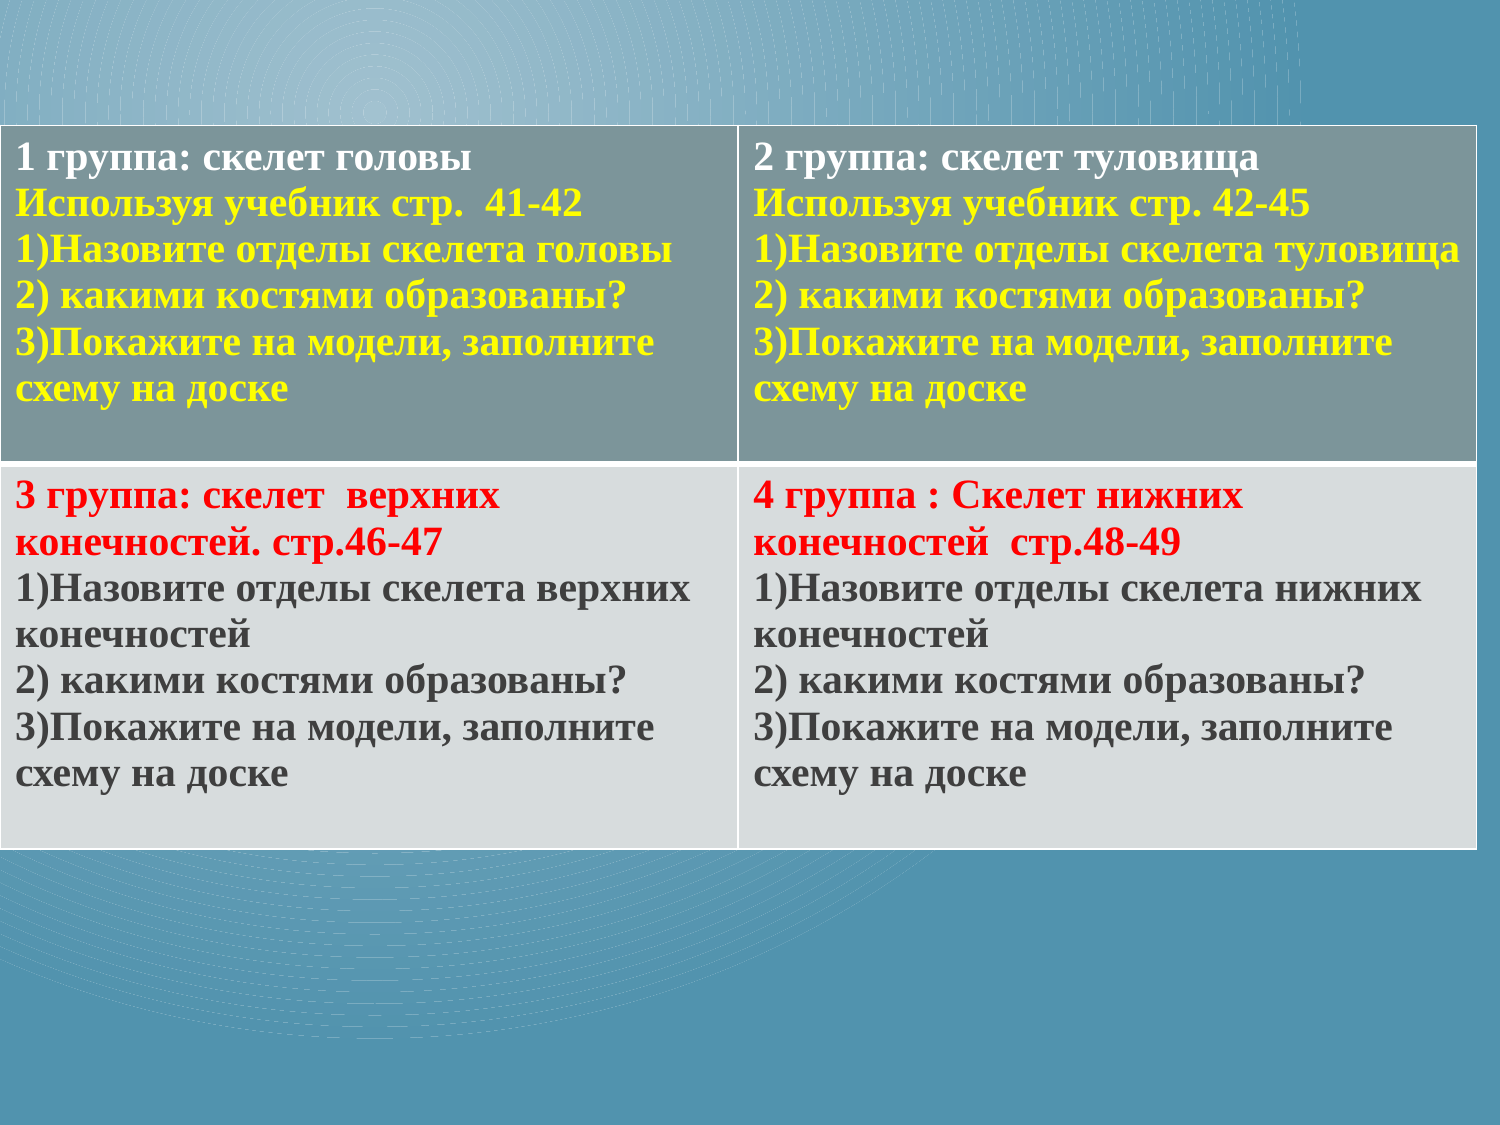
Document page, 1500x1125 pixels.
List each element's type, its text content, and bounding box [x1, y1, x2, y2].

table_cell 4 группа : Скелет нижних конечностей стр.48-49 1)Назовите отделы скелета нижних конечностей 2) какими костями образованы? 3)Покажите на модели, заполните схему на доске [739, 467, 1476, 848]
table_header 2 группа: скелет туловища Используя учебник стр. 42-45 1)Назовите отделы скелета туловища 2) какими костями образованы? 3)Покажите на модели, заполните схему на доске [739, 126, 1476, 461]
table_cell 3 группа: скелет верхних конечностей. стр.46-47 1)Назовите отделы скелета верхних конечностей 2) какими костями образованы? 3)Покажите на модели, заполните схему на доске [1, 467, 737, 848]
table_header 1 группа: скелет головы Используя учебник стр. 41-42 1)Назовите отделы скелета головы 2) какими костями образованы? 3)Покажите на модели, заполните схему на доске [1, 126, 737, 461]
